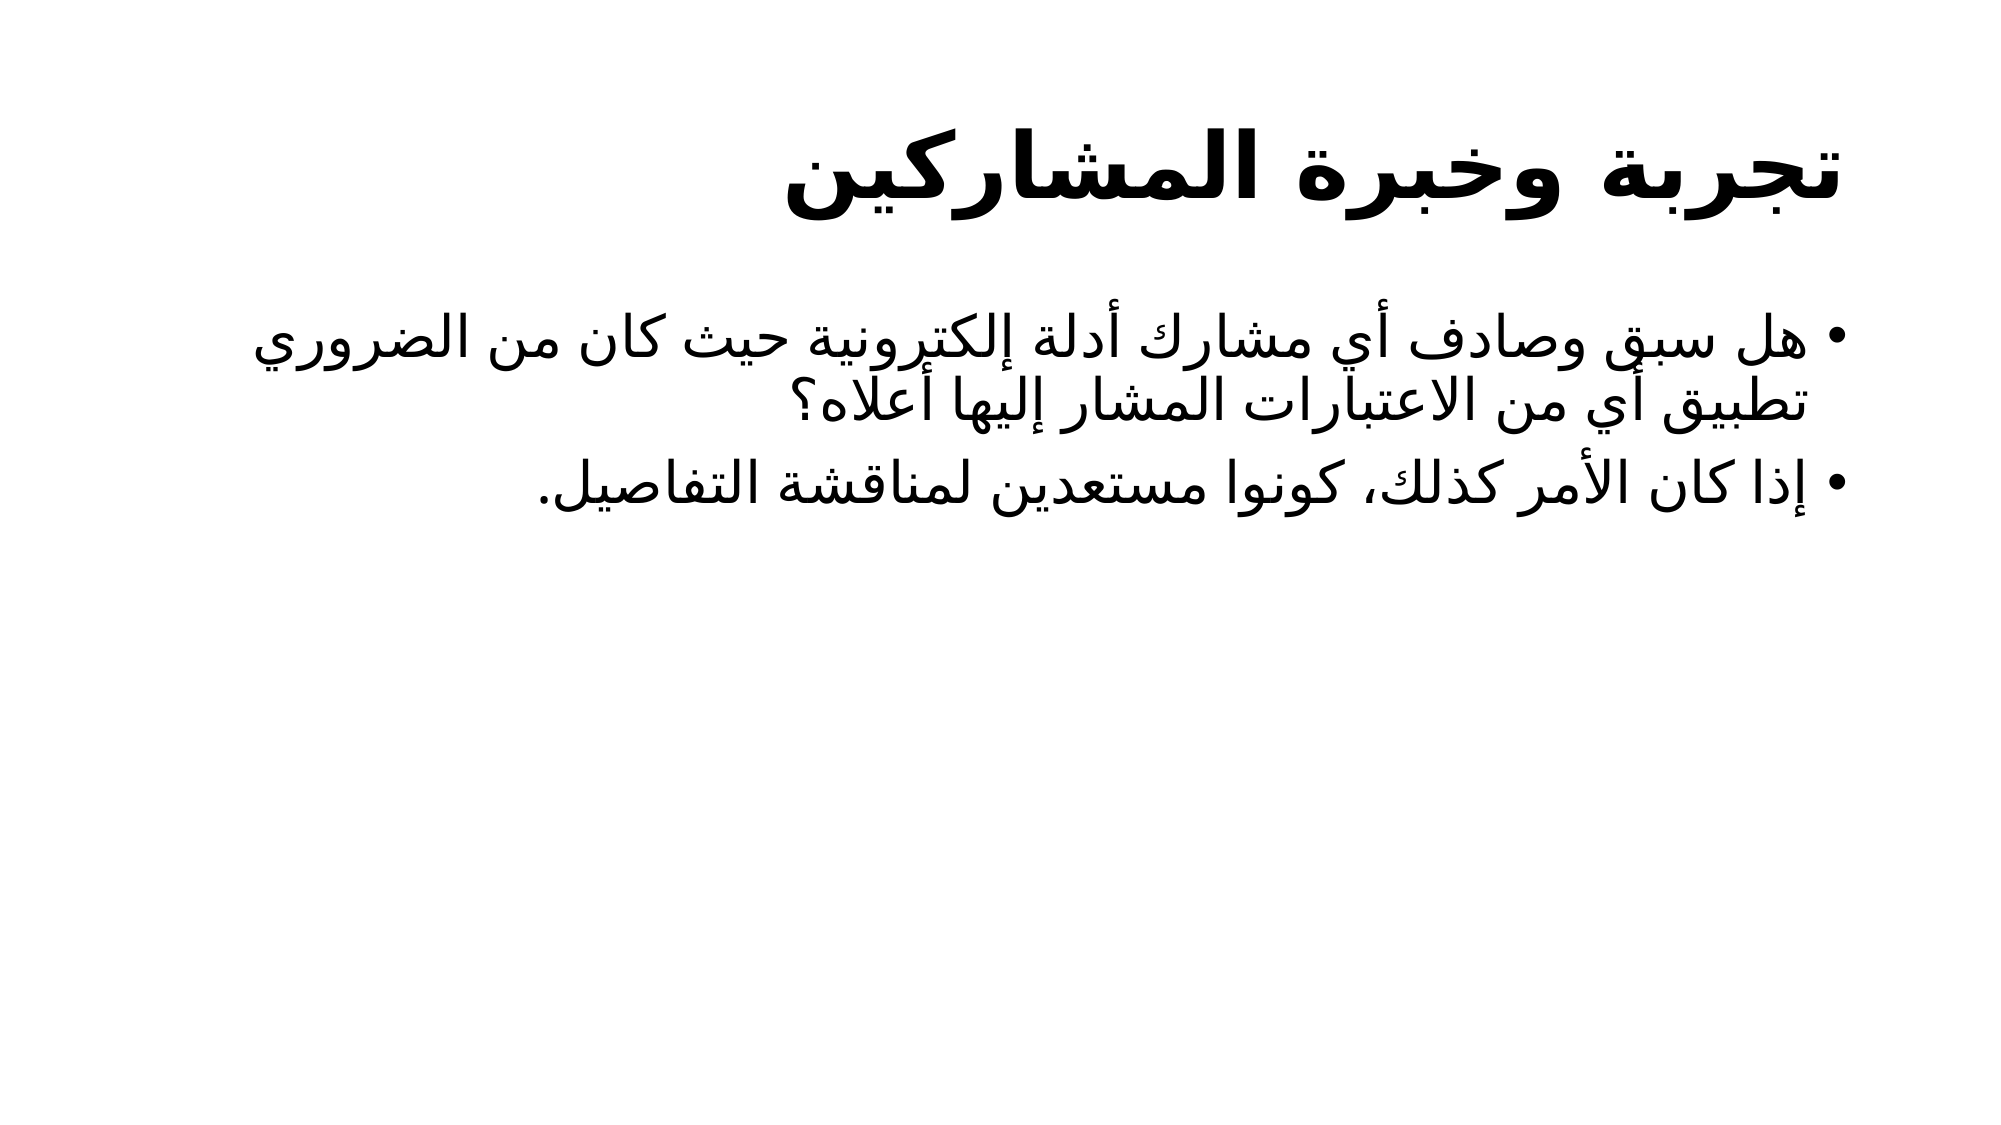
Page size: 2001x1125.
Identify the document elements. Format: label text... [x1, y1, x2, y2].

title تجربة وخبرة المشاركين [137, 59, 1863, 278]
list هل سبق وصادف أي مشارك أدلة إلكترونية حيث كان من الضروري تطبيق أي من الاعتبارات المشار إليها أعلاه؟ إذا كان الأمر كذلك، كونوا مستعدين لمناقشة التفاصيل. [137, 299, 1863, 1014]
